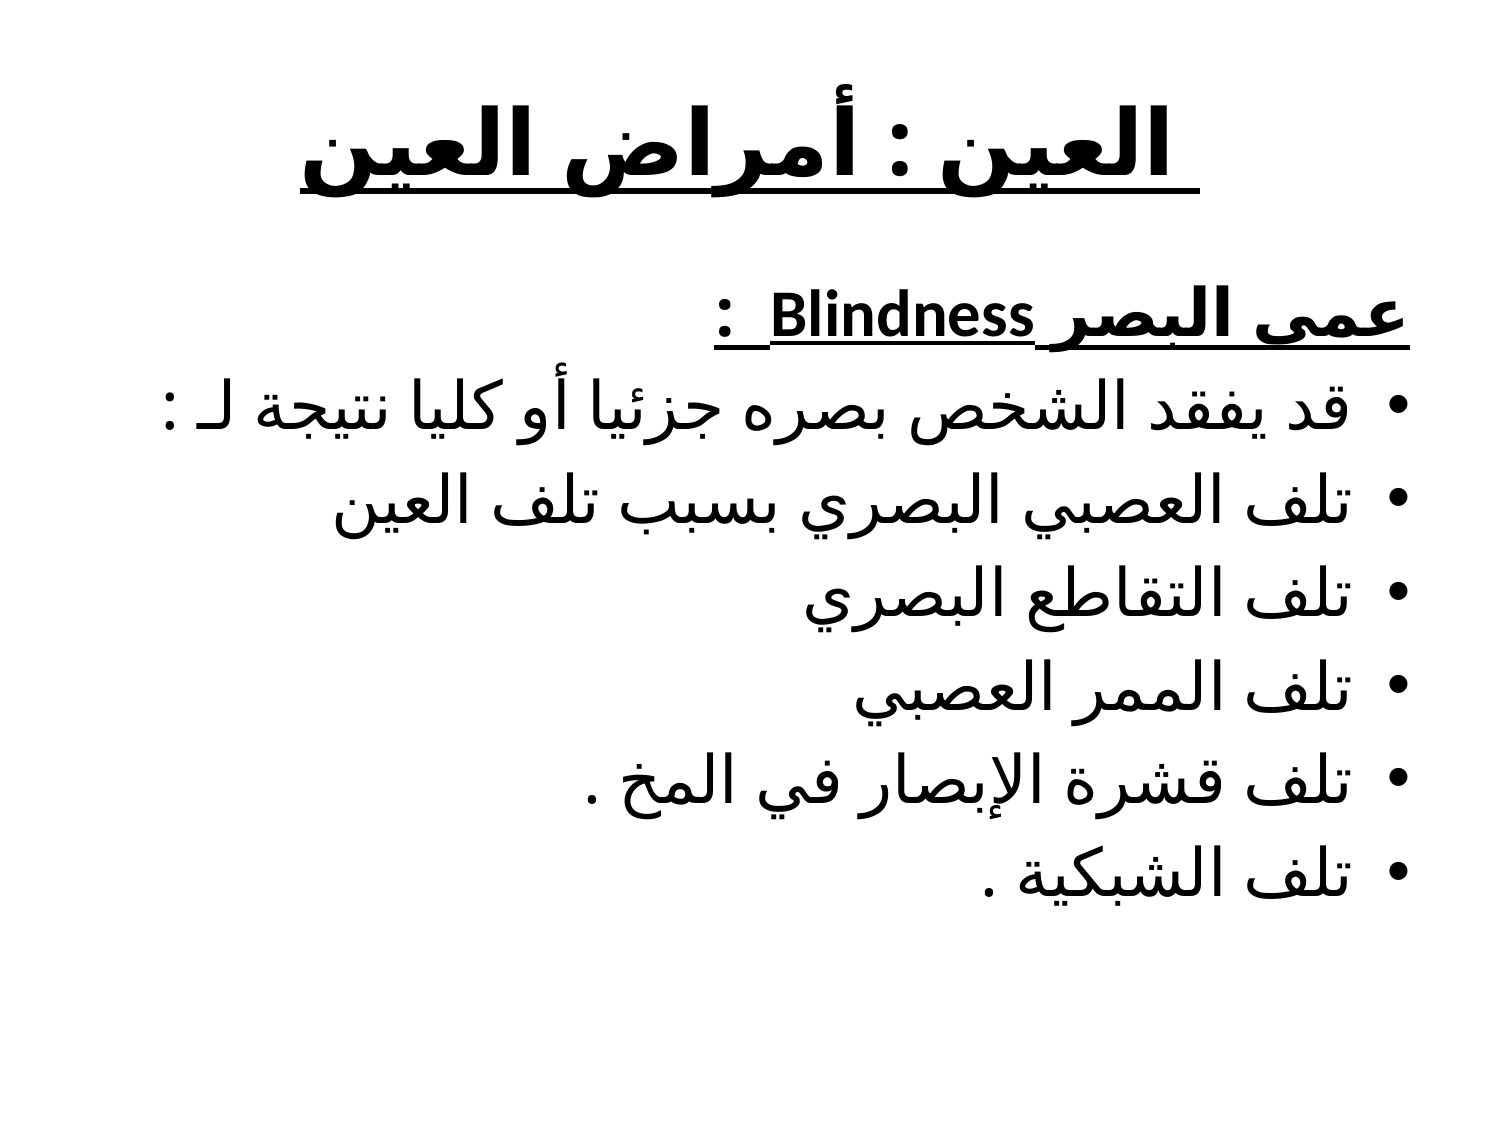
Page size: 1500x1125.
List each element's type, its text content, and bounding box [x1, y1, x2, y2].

list عمى البصر Blindness : قد يفقد الشخص بصره جزئيا أو كليا نتيجة لـ : تلف العصبي البصري بسبب تلف العين تلف التقاطع البصري تلف الممر العصبي تلف قشرة الإبصار في المخ . تلف الشبكية . [75, 262, 1425, 1005]
title العين : أمراض العين [75, 45, 1425, 233]
